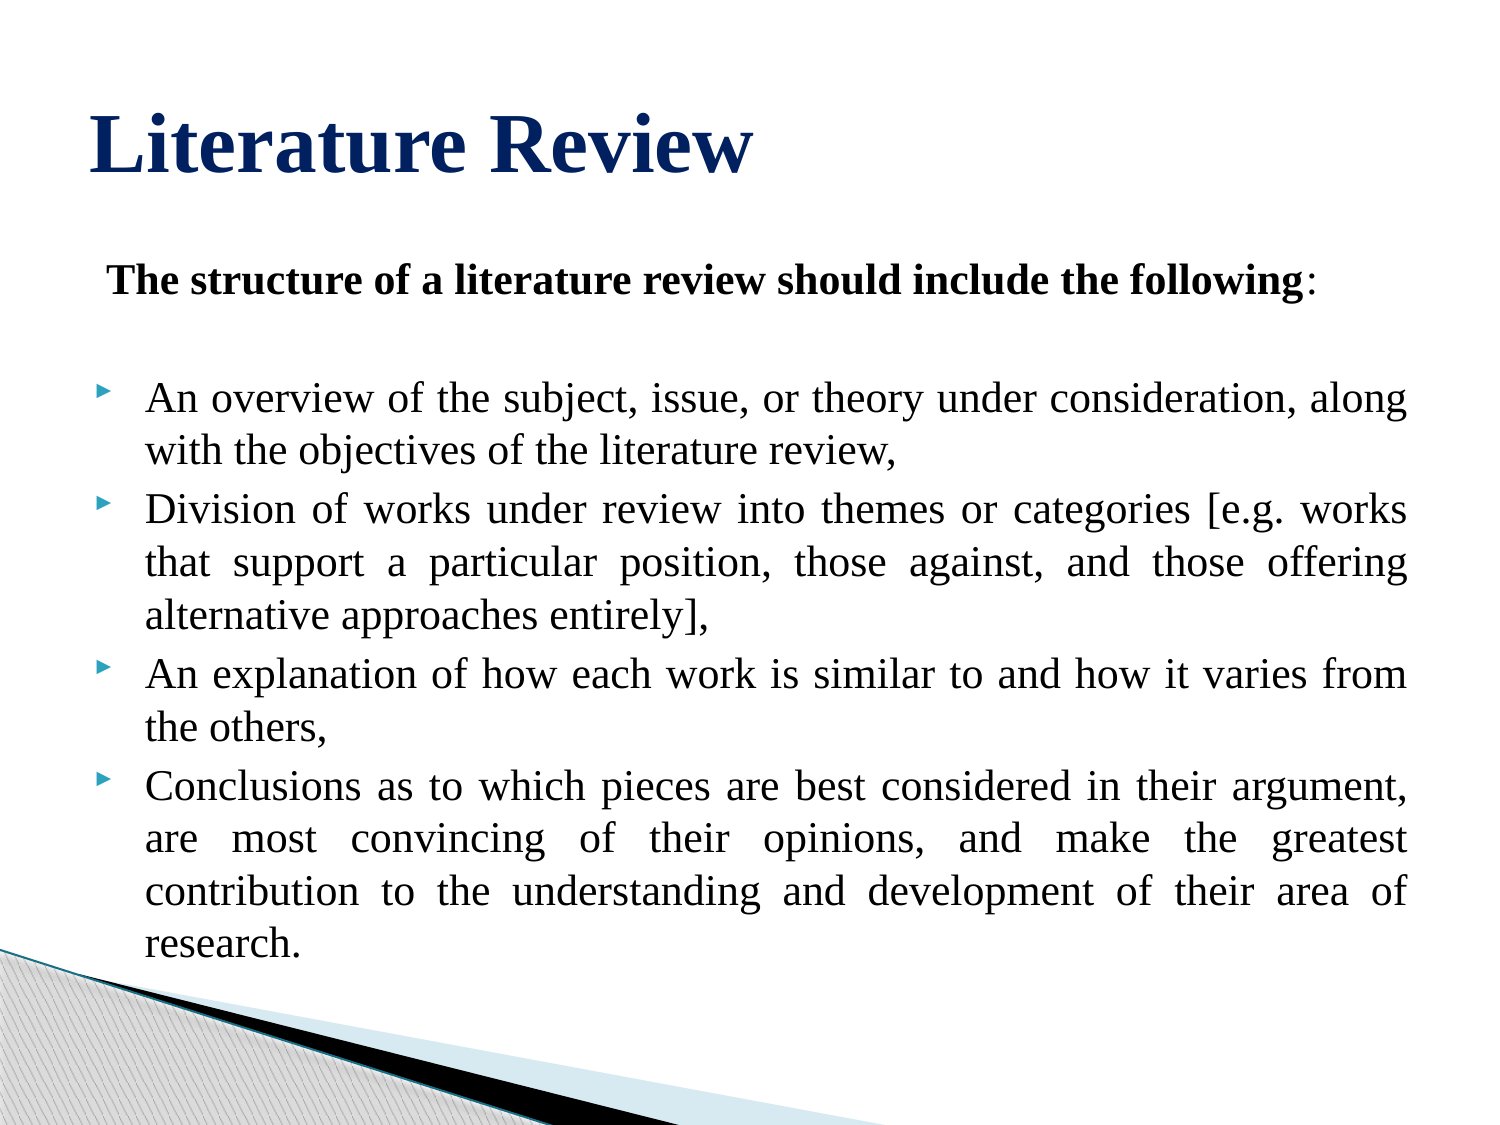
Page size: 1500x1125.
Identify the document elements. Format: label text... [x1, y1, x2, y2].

list The structure of a literature review should include the following: An overview of the subject, issue, or theory under consideration, along with the objectives of the literature review, Division of works under review into themes or categories [e.g. works that support a particular position, those against, and those offering alternative approaches entirely], An explanation of how each work is similar to and how it varies from the others, Conclusions as to which pieces are best considered in their argument, are most convincing of their opinions, and make the greatest contribution to the understanding and development of their area of research. [75, 243, 1425, 986]
title Literature Review [75, 45, 1425, 233]
